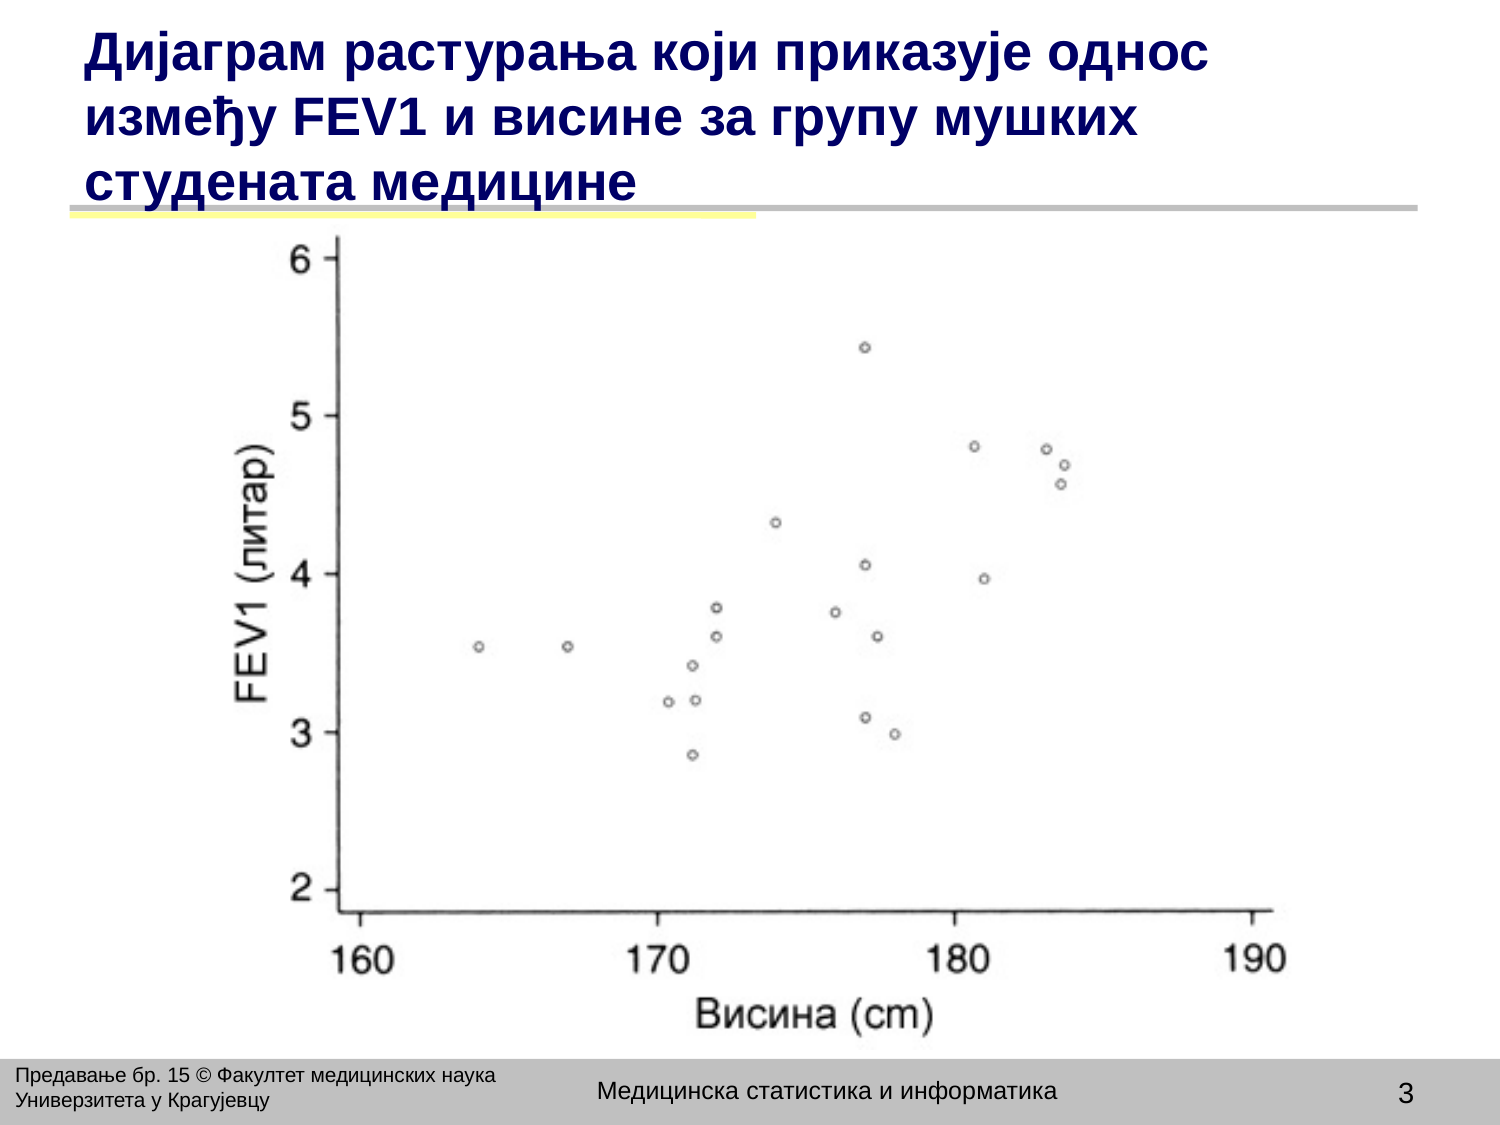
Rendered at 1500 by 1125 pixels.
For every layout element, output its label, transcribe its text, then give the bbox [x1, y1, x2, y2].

footer Медицинска статистика и информатика [512, 1066, 1144, 1125]
slide_number 3 [1164, 1066, 1430, 1125]
picture [215, 224, 1303, 1051]
slide_number Предавање бр. 15 © Факултет медицинских наука Универзитета у Крагујевцу [0, 1053, 616, 1108]
title Дијаграм растурања који приказује однос између FEV1 и висине за групу мушких студената медицине [69, 19, 1426, 208]
